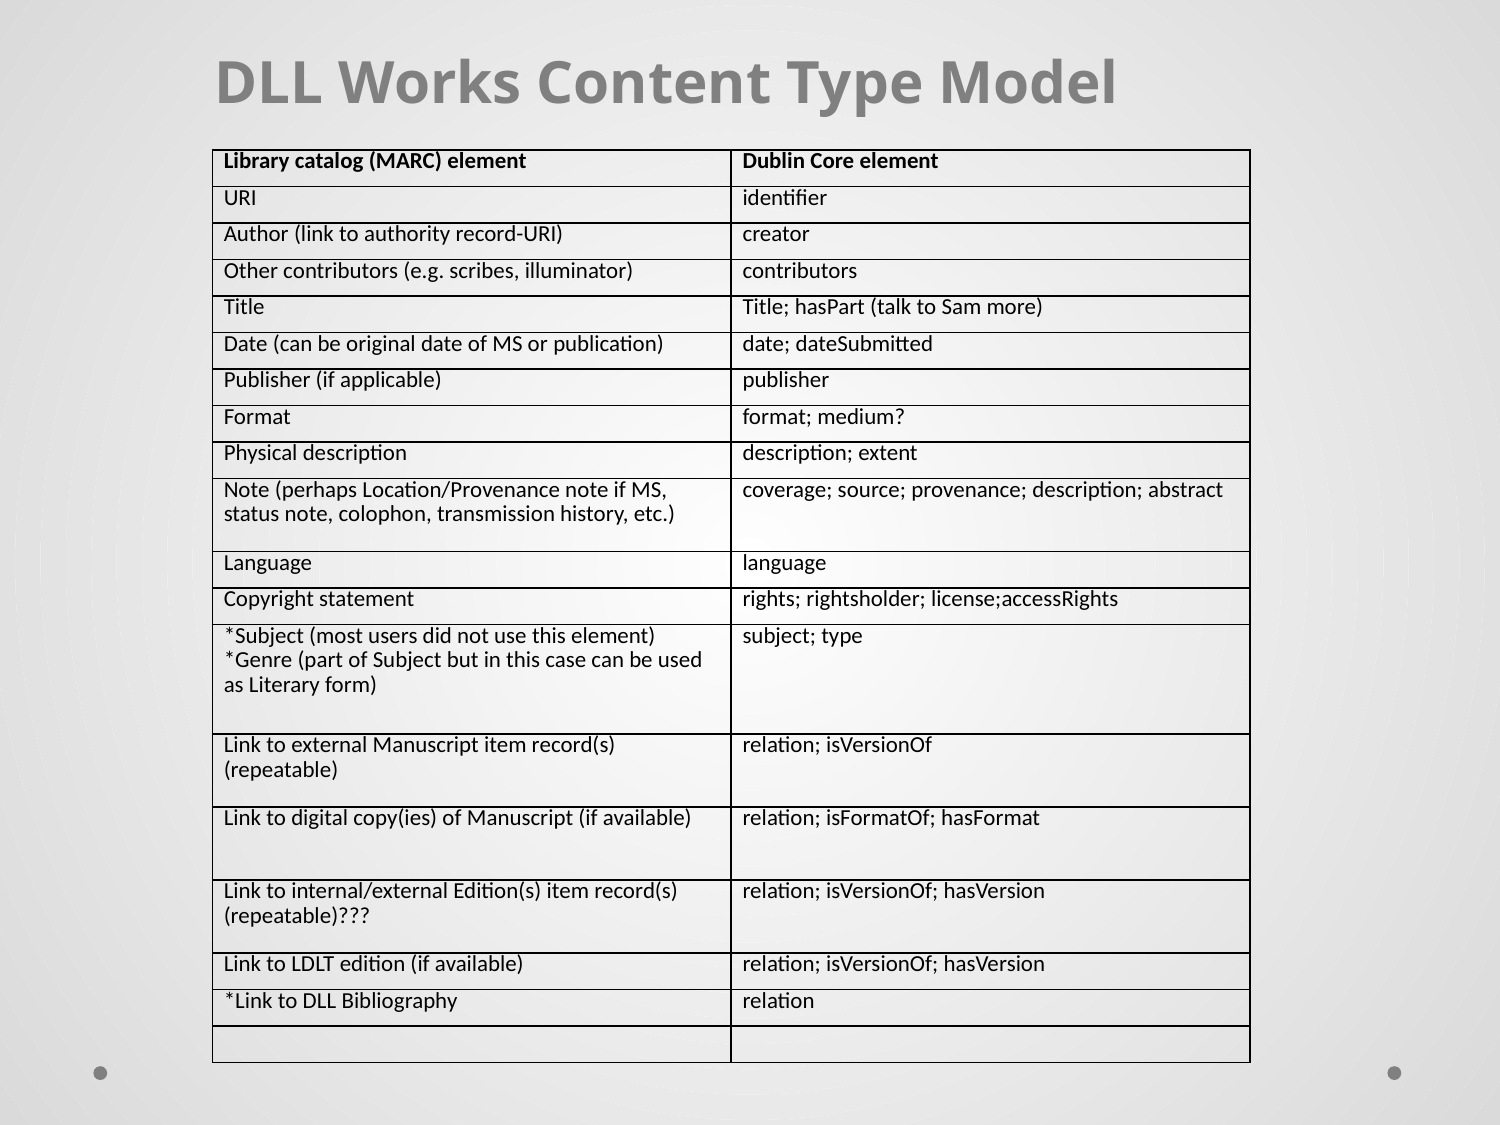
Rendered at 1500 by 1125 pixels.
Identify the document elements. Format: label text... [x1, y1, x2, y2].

table_cell relation [732, 990, 1249, 1025]
table_cell [213, 1027, 730, 1062]
table_cell *Link to DLL Bibliography [213, 990, 730, 1025]
table_cell URI [213, 187, 730, 222]
table_cell coverage; source; provenance; description; abstract [732, 479, 1249, 551]
table_cell *Subject (most users did not use this element) *Genre (part of Subject but in this case can be used as Literary form) [213, 625, 730, 733]
table_cell contributors [732, 260, 1249, 295]
table_cell Date (can be original date of MS or publication) [213, 333, 730, 368]
table_cell Physical description [213, 443, 730, 478]
table_cell Note (perhaps Location/Provenance note if MS, status note, colophon, transmission history, etc.) [213, 479, 730, 551]
table_cell language [732, 552, 1249, 587]
table_cell subject; type [732, 625, 1249, 733]
table_cell relation; isFormatOf; hasFormat [732, 808, 1249, 879]
table_header Library catalog (MARC) element [213, 151, 730, 186]
table_cell Copyright statement [213, 589, 730, 624]
table_cell Link to digital copy(ies) of Manuscript (if available) [213, 808, 730, 879]
table_header Dublin Core element [732, 151, 1249, 186]
table_cell Link to external Manuscript item record(s) (repeatable) [213, 735, 730, 806]
table_cell Language [213, 552, 730, 587]
table_cell Author (link to authority record-URI) [213, 224, 730, 259]
table_cell creator [732, 224, 1249, 259]
table_cell Format [213, 406, 730, 441]
table_cell Title [213, 297, 730, 332]
table_cell relation; isVersionOf; hasVersion [732, 954, 1249, 989]
table_cell Title; hasPart (talk to Sam more) [732, 297, 1249, 332]
table_cell relation; isVersionOf [732, 735, 1249, 806]
table_cell [732, 1027, 1249, 1062]
table_cell Link to LDLT edition (if available) [213, 954, 730, 989]
table_cell Link to internal/external Edition(s) item record(s) (repeatable)??? [213, 881, 730, 952]
table_cell identifier [732, 187, 1249, 222]
table_cell relation; isVersionOf; hasVersion [732, 881, 1249, 952]
table_cell date; dateSubmitted [732, 333, 1249, 368]
table_cell Other contributors (e.g. scribes, illuminator) [213, 260, 730, 295]
table_cell rights; rightsholder; license;accessRights [732, 589, 1249, 624]
text_box DLL Works Content Type Model [199, 37, 1325, 123]
table_cell publisher [732, 370, 1249, 405]
table_cell description; extent [732, 443, 1249, 478]
table_cell format; medium? [732, 406, 1249, 441]
table_cell Publisher (if applicable) [213, 370, 730, 405]
